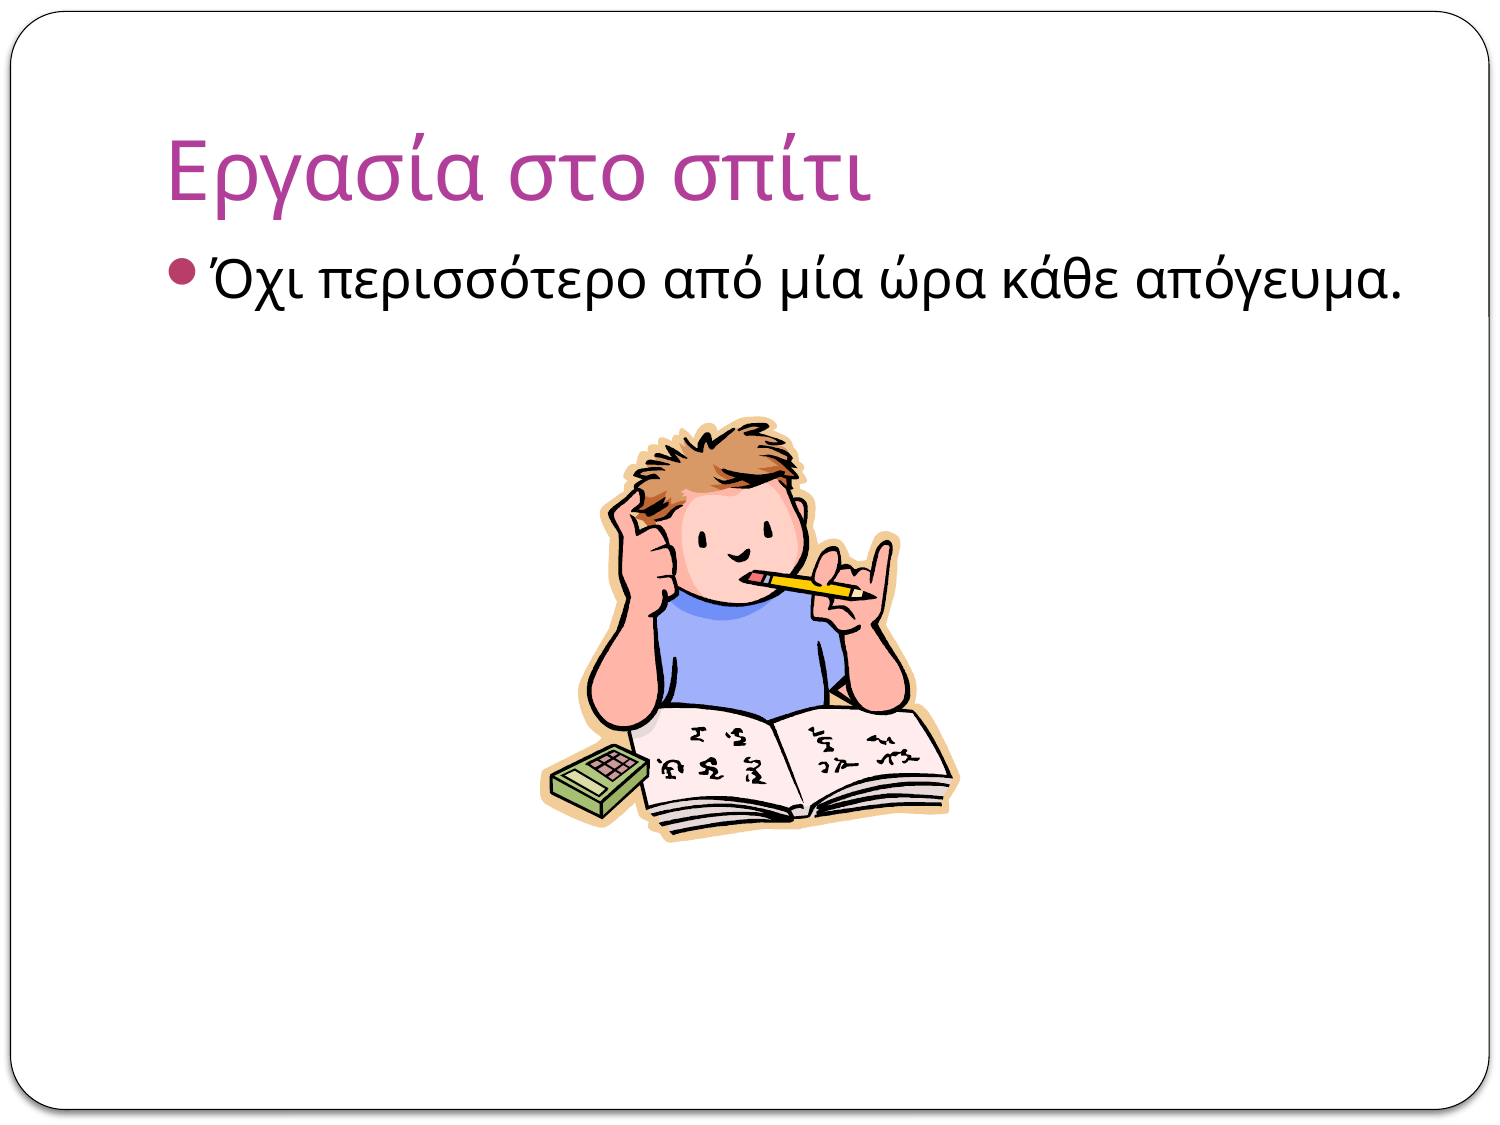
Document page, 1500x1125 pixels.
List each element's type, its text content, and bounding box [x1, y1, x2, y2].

title Εργασία στο σπίτι [150, 45, 1425, 233]
list Όχι περισσότερο από μία ώρα κάθε απόγευμα. [150, 237, 1425, 988]
picture [538, 409, 967, 850]
